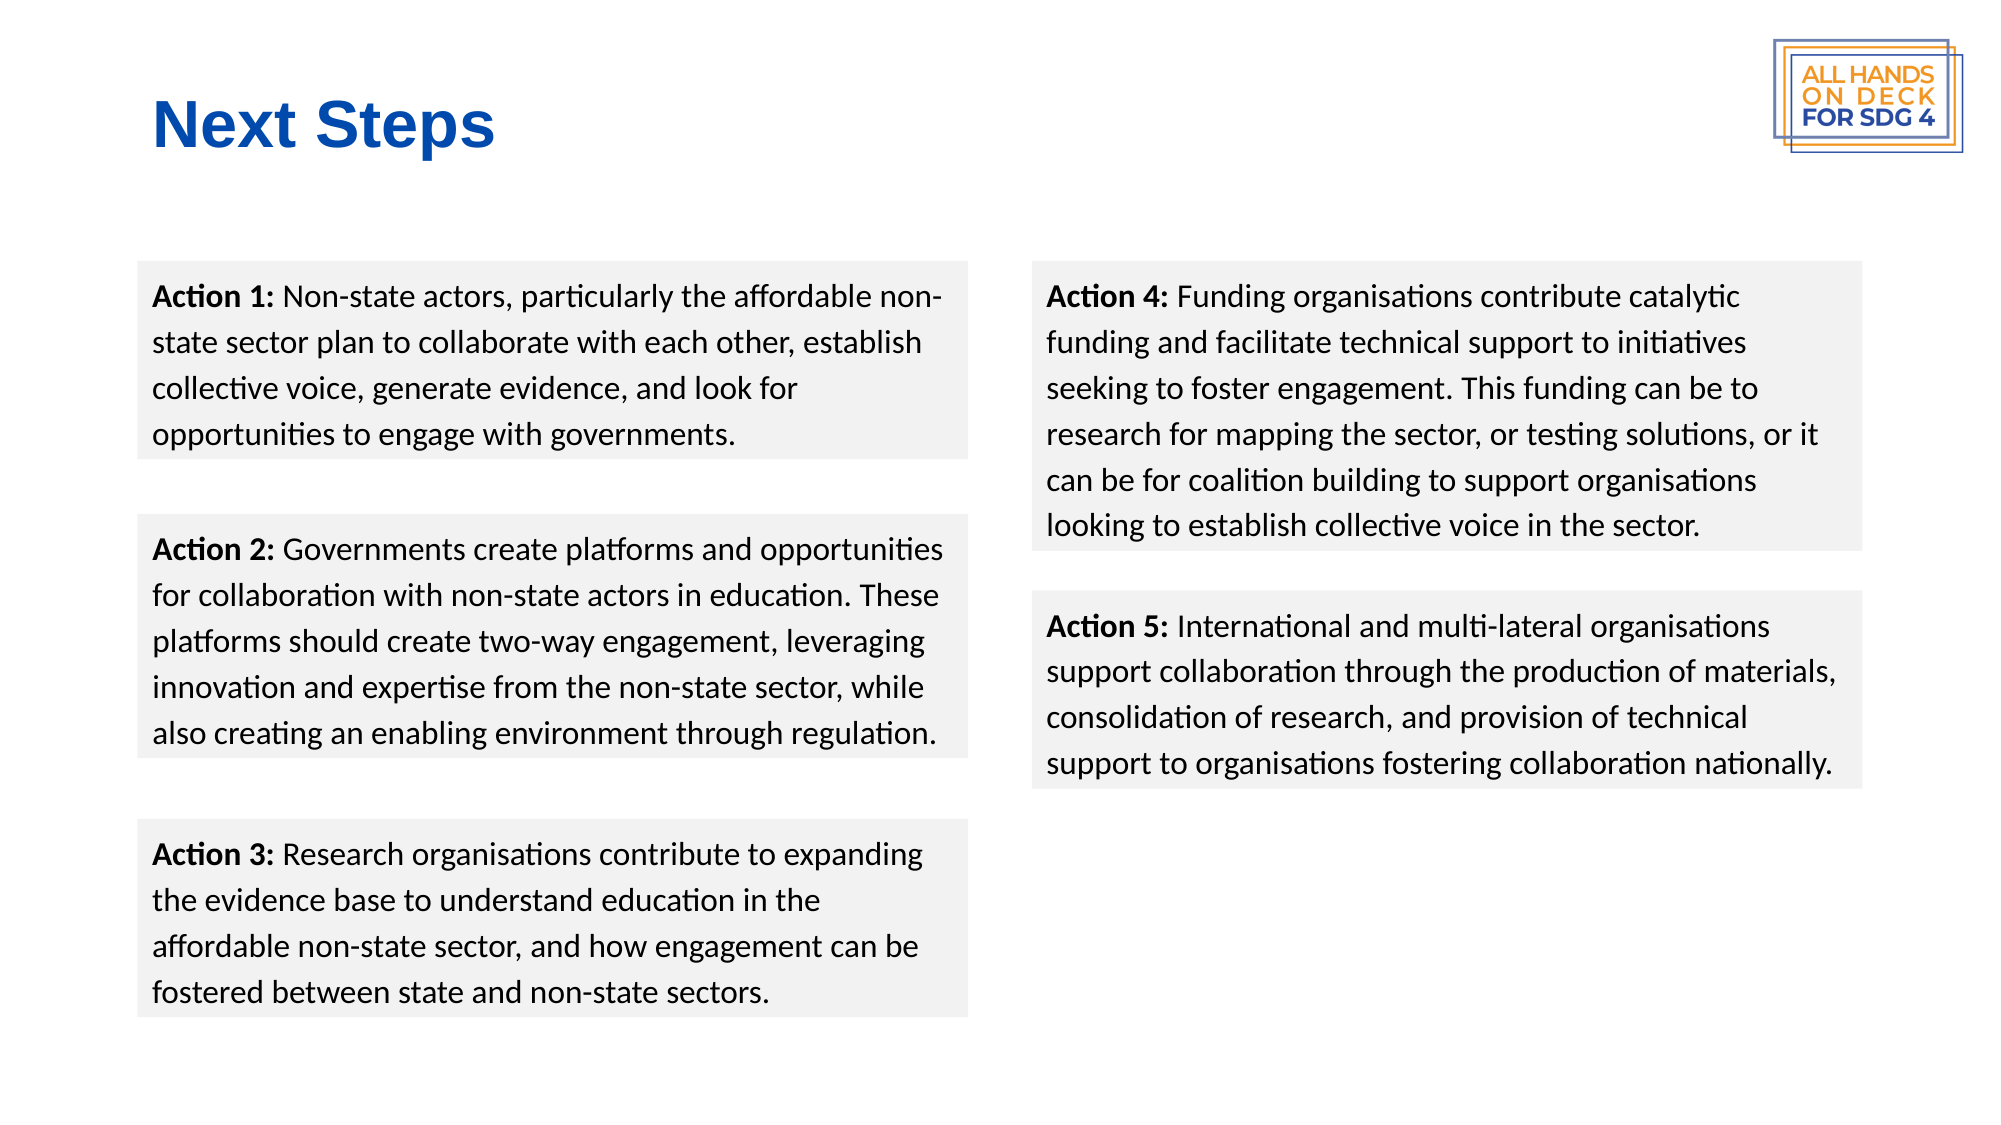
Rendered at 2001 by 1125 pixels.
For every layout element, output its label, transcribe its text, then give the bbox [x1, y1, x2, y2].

picture [1770, 34, 1978, 168]
text_box Action 3: Research organisations contribute to expanding the evidence base to understand education in the affordable non-state sector, and how engagement can be fostered between state and non-state sectors. [137, 818, 969, 1018]
text_box Action 5: International and multi-lateral organisations support collaboration through the production of materials, consolidation of research, and provision of technical support to organisations fostering collaboration nationally. [1031, 590, 1863, 789]
text_box Action 4: Funding organisations contribute catalytic funding and facilitate technical support to initiatives seeking to foster engagement. This funding can be to research for mapping the sector, or testing solutions, or it can be for coalition building to support organisations looking to establish collective voice in the sector. [1031, 260, 1863, 551]
title Next Steps [137, 59, 1156, 193]
text_box Action 2: Governments create platforms and opportunities for collaboration with non-state actors in education. These platforms should create two-way engagement, leveraging innovation and expertise from the non-state sector, while also creating an enabling environment through regulation. [137, 513, 969, 759]
text_box Action 1: Non-state actors, particularly the affordable non-state sector plan to collaborate with each other, establish collective voice, generate evidence, and look for opportunities to engage with governments. [137, 260, 969, 460]
